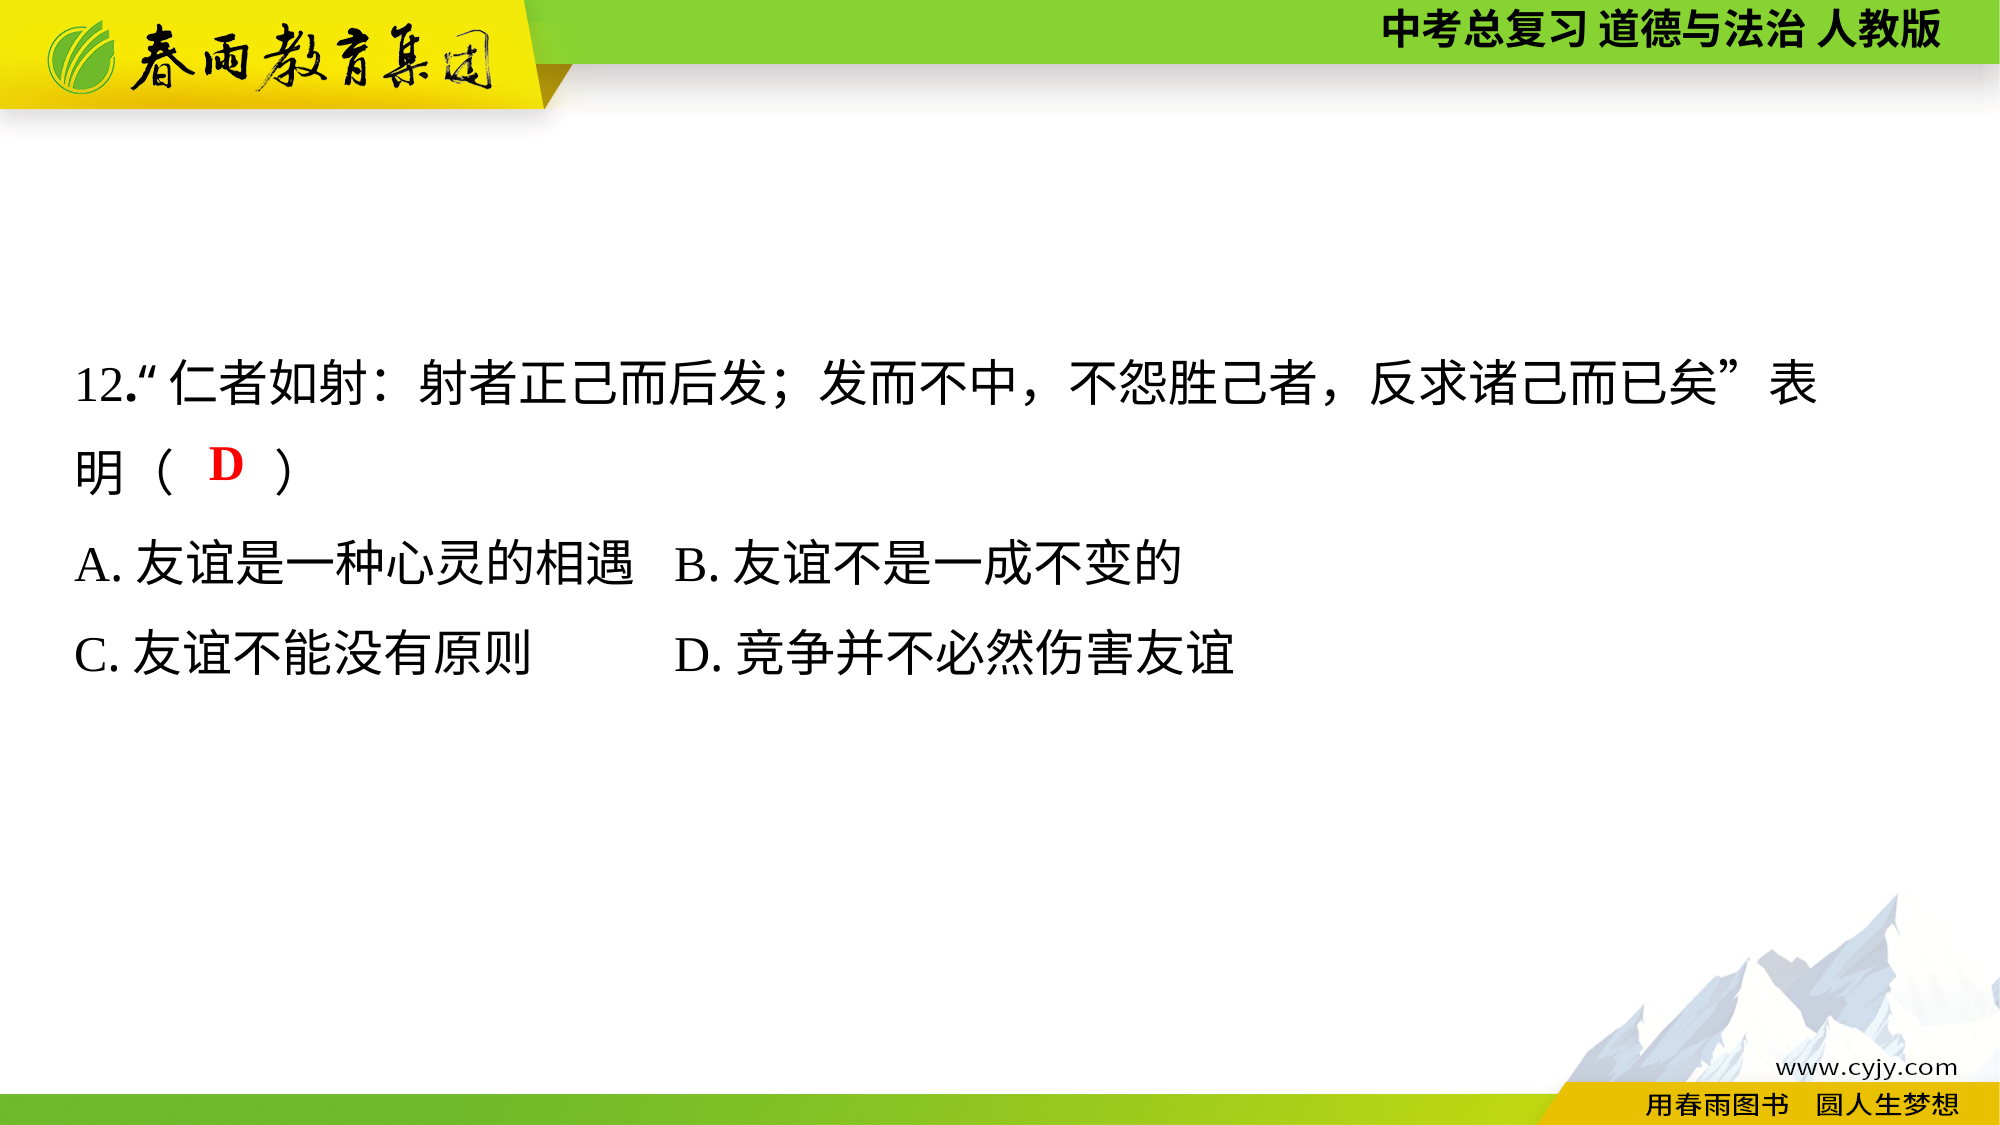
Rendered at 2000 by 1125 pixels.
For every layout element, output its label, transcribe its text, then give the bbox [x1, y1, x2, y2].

list 12.“仁者如射：射者正己而后发；发而不中，不怨胜己者，反求诸己而已矣”表 明（ ） A.友谊是一种心灵的相遇 B.友谊不是一成不变的 C.友谊不能没有原则 D.竞争并不必然伤害友谊 [59, 313, 1944, 693]
picture [0, 0, 2000, 1125]
text_box D [194, 423, 261, 498]
